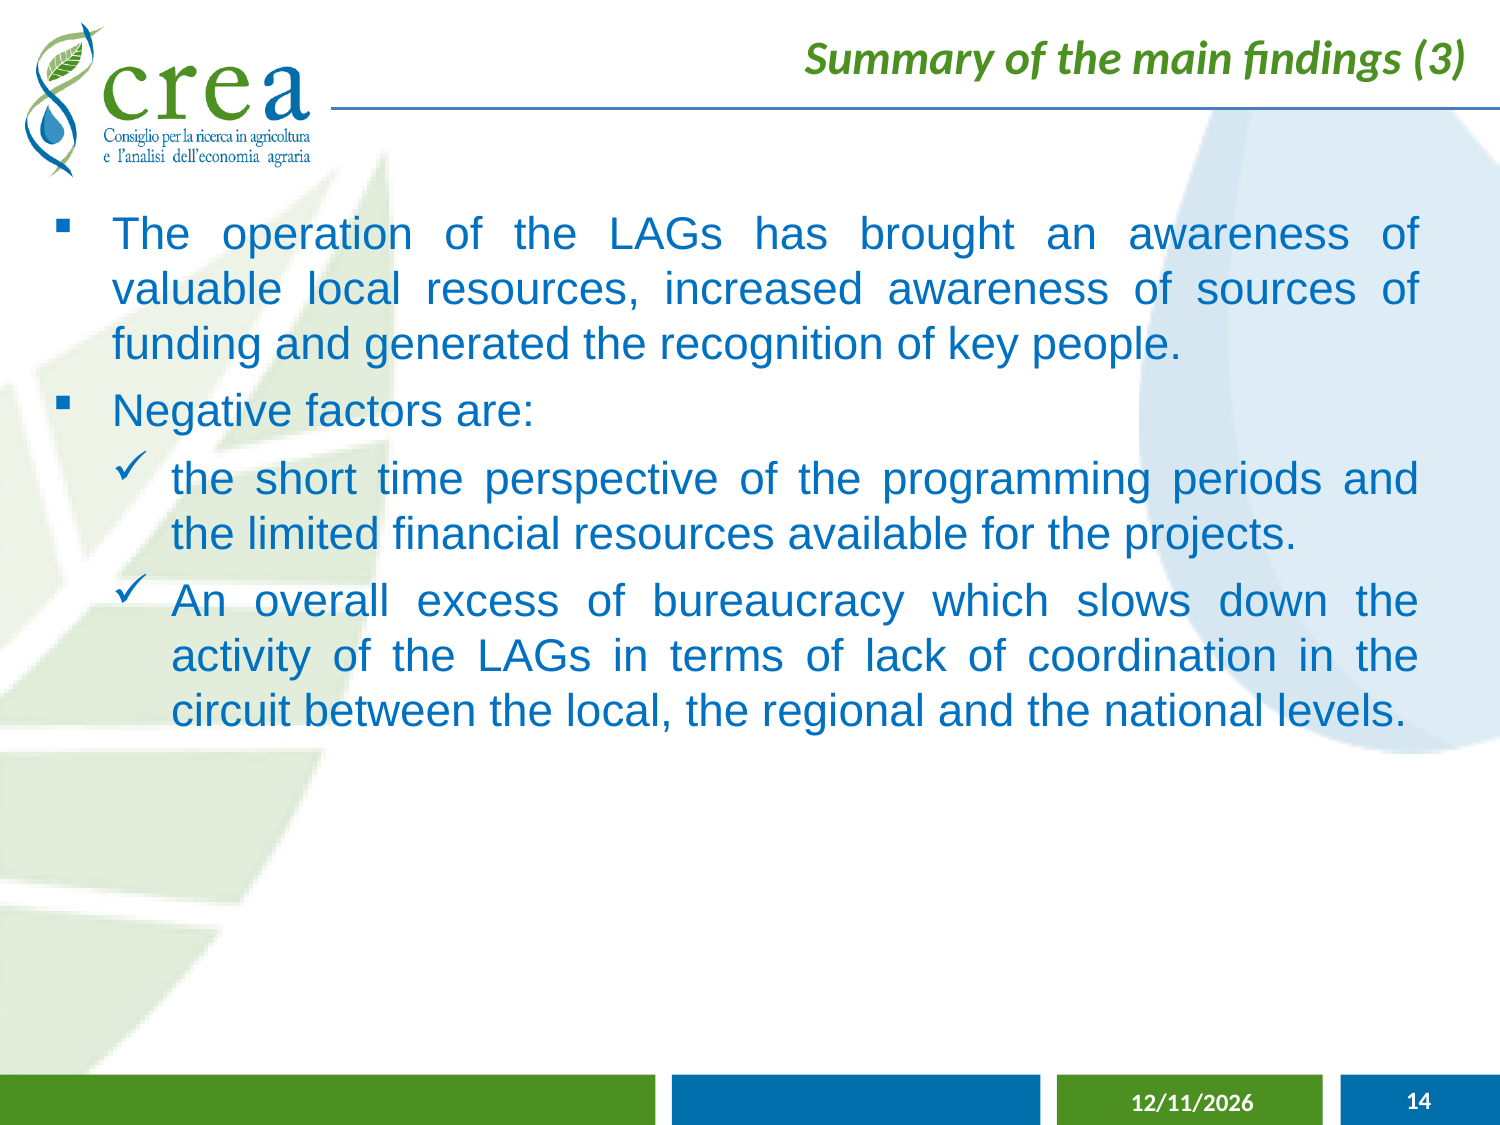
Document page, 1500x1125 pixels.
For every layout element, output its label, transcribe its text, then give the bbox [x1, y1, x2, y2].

picture [0, 22, 408, 1079]
list Summary of the main findings (3) [312, 19, 1483, 102]
picture [1139, 110, 1500, 754]
text_box The operation of the LAGs has brought an awareness of valuable local resources, increased awareness of sources of funding and generated the recognition of key people. Negative factors are: the short time perspective of the programming periods and the limited financial resources available for the projects. An overall excess of bureaucracy which slows down the activity of the LAGs in terms of lack of coordination in the circuit between the local, the regional and the national levels. [37, 196, 1436, 744]
